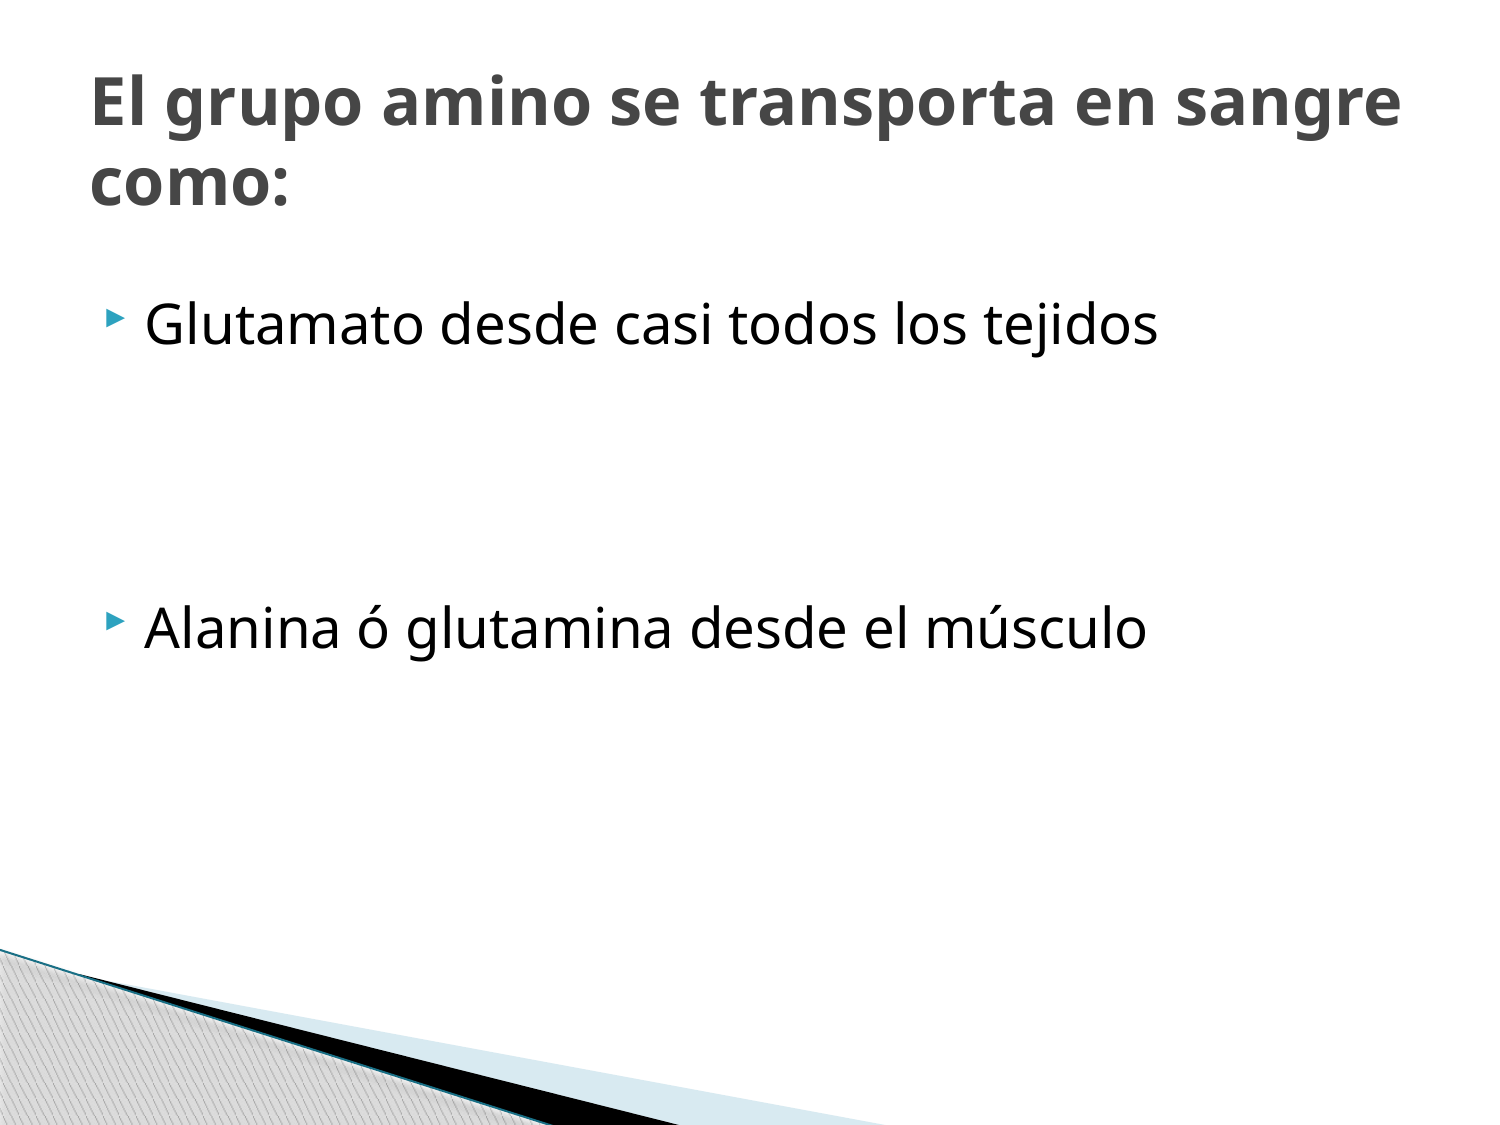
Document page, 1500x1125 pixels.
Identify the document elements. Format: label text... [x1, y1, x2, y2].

title El grupo amino se transporta en sangre como: [75, 45, 1425, 233]
list Glutamato desde casi todos los tejidos Alanina ó glutamina desde el músculo [70, 281, 1421, 844]
